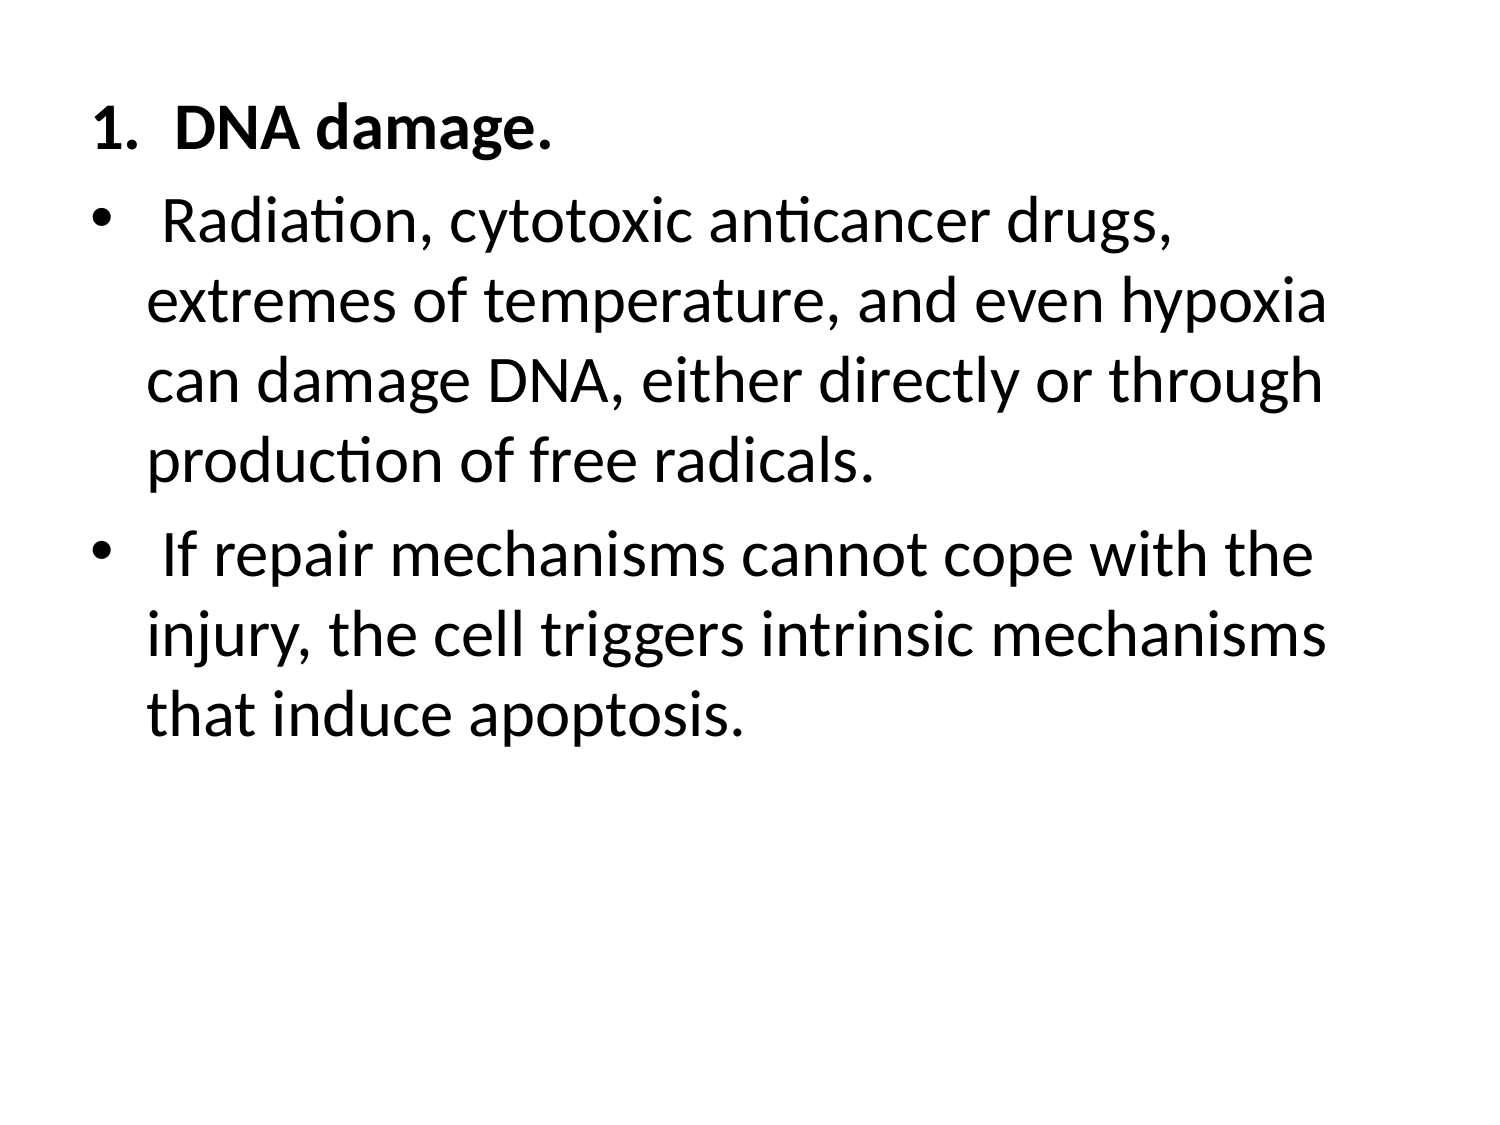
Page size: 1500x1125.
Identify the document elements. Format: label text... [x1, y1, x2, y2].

list DNA damage. Radiation, cytotoxic anticancer drugs, extremes of temperature, and even hypoxia can damage DNA, either directly or through production of free radicals. If repair mechanisms cannot cope with the injury, the cell triggers intrinsic mechanisms that induce apoptosis. [75, 75, 1425, 1005]
